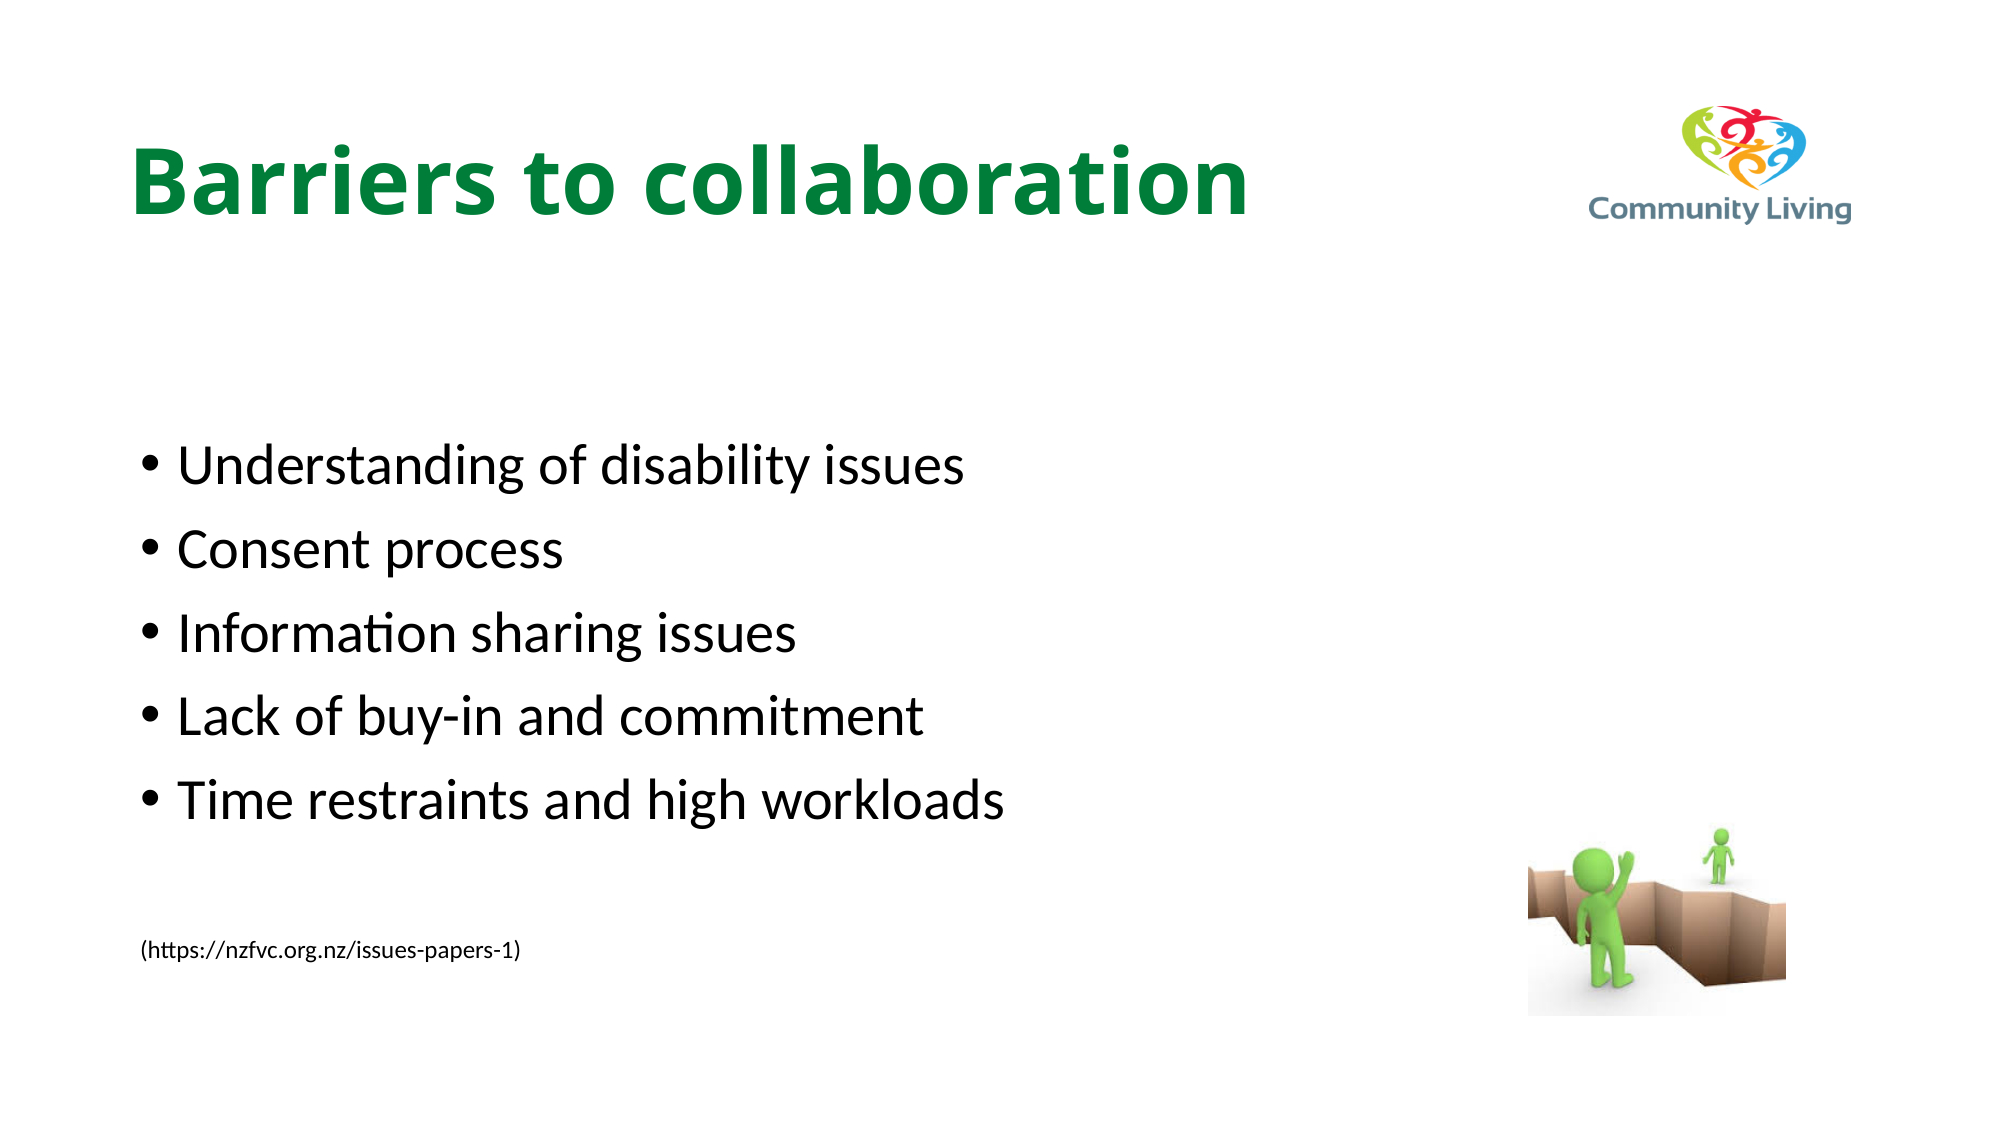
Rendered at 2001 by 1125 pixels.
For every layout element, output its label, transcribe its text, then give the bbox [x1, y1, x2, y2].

title Barriers to collaboration [113, 75, 1839, 294]
picture [1528, 804, 1786, 1016]
picture [1589, 106, 1851, 225]
list Understanding of disability issues Consent process Information sharing issues Lack of buy-in and commitment Time restraints and high workloads (https://nzfvc.org.nz/issues-papers-1) [125, 336, 1851, 1051]
